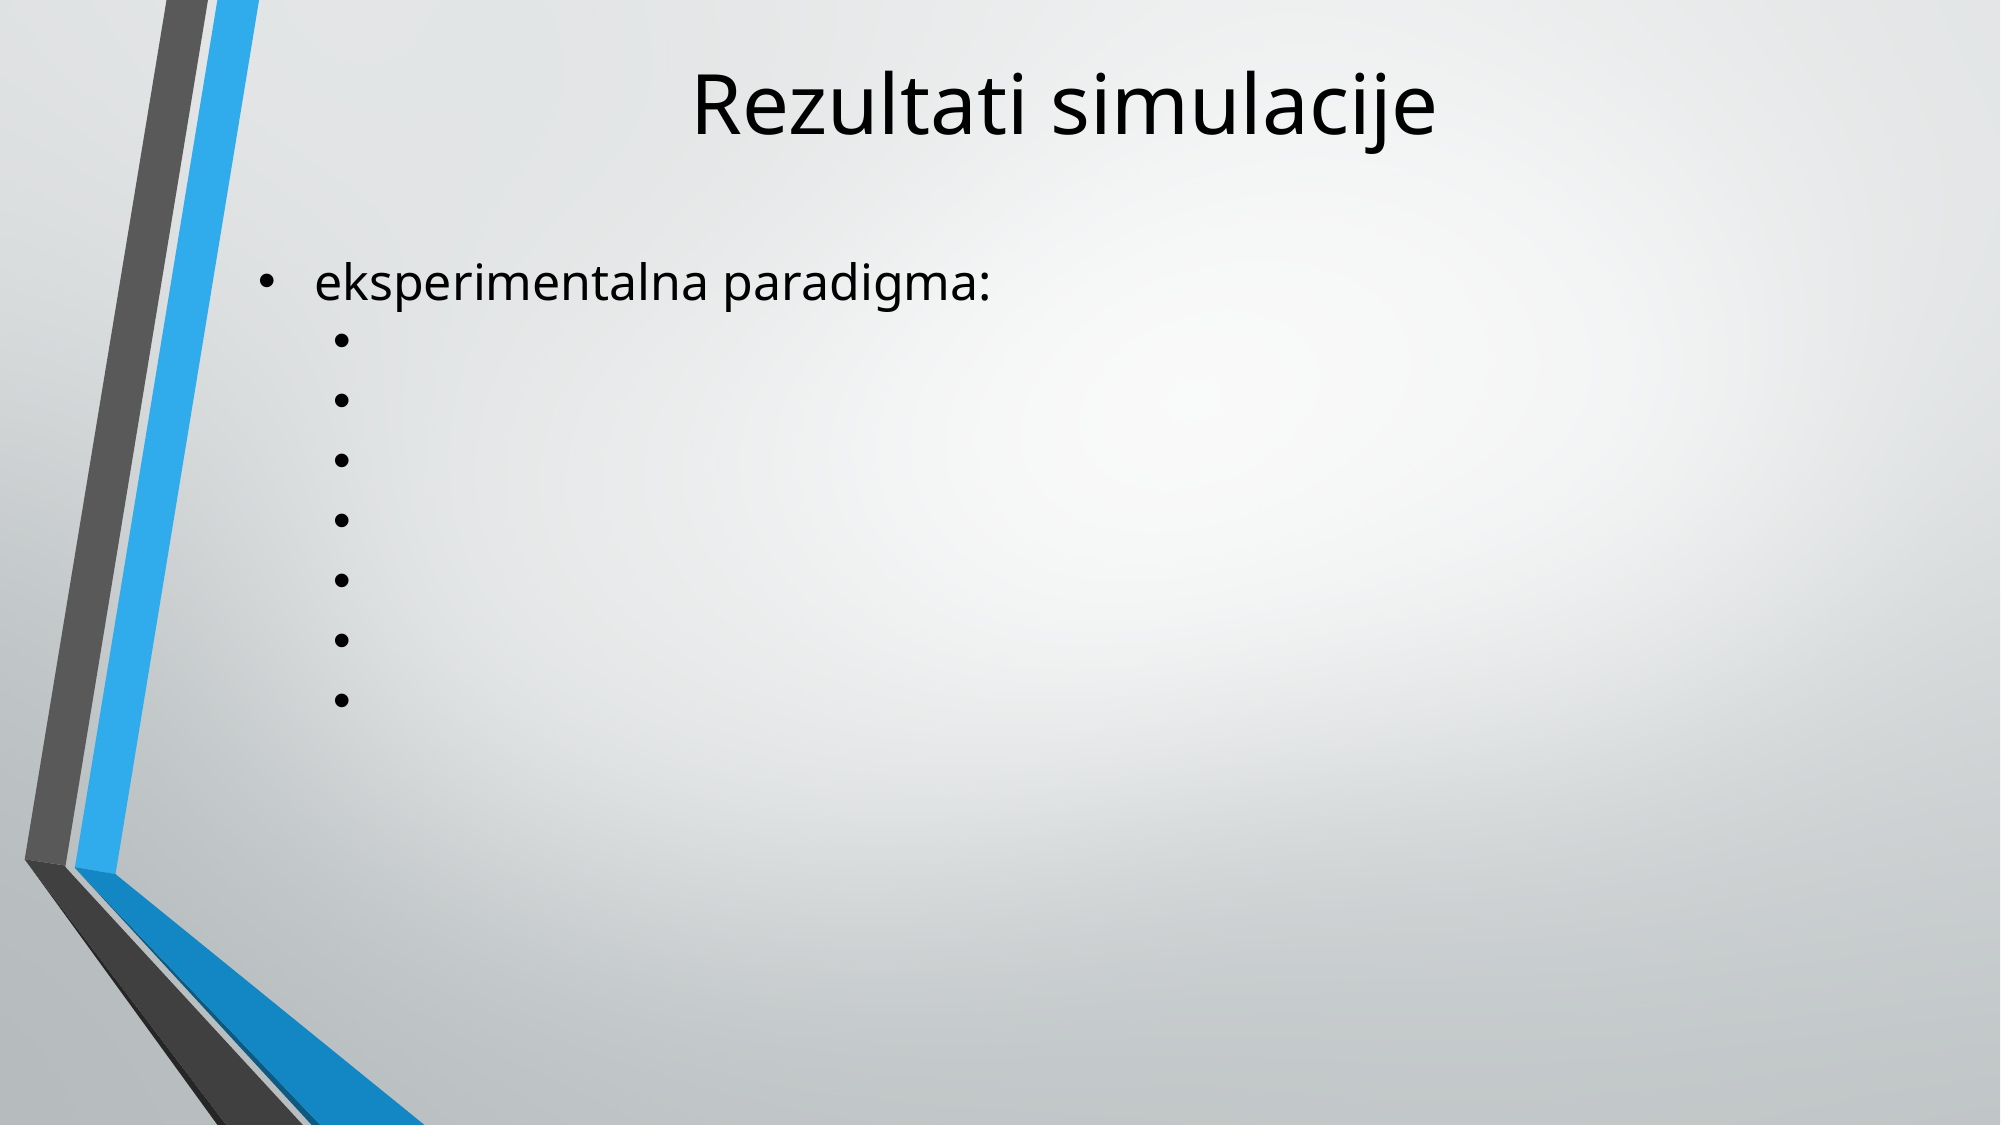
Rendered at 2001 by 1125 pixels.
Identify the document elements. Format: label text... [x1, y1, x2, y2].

title Rezultati simulacije [243, 18, 1887, 184]
